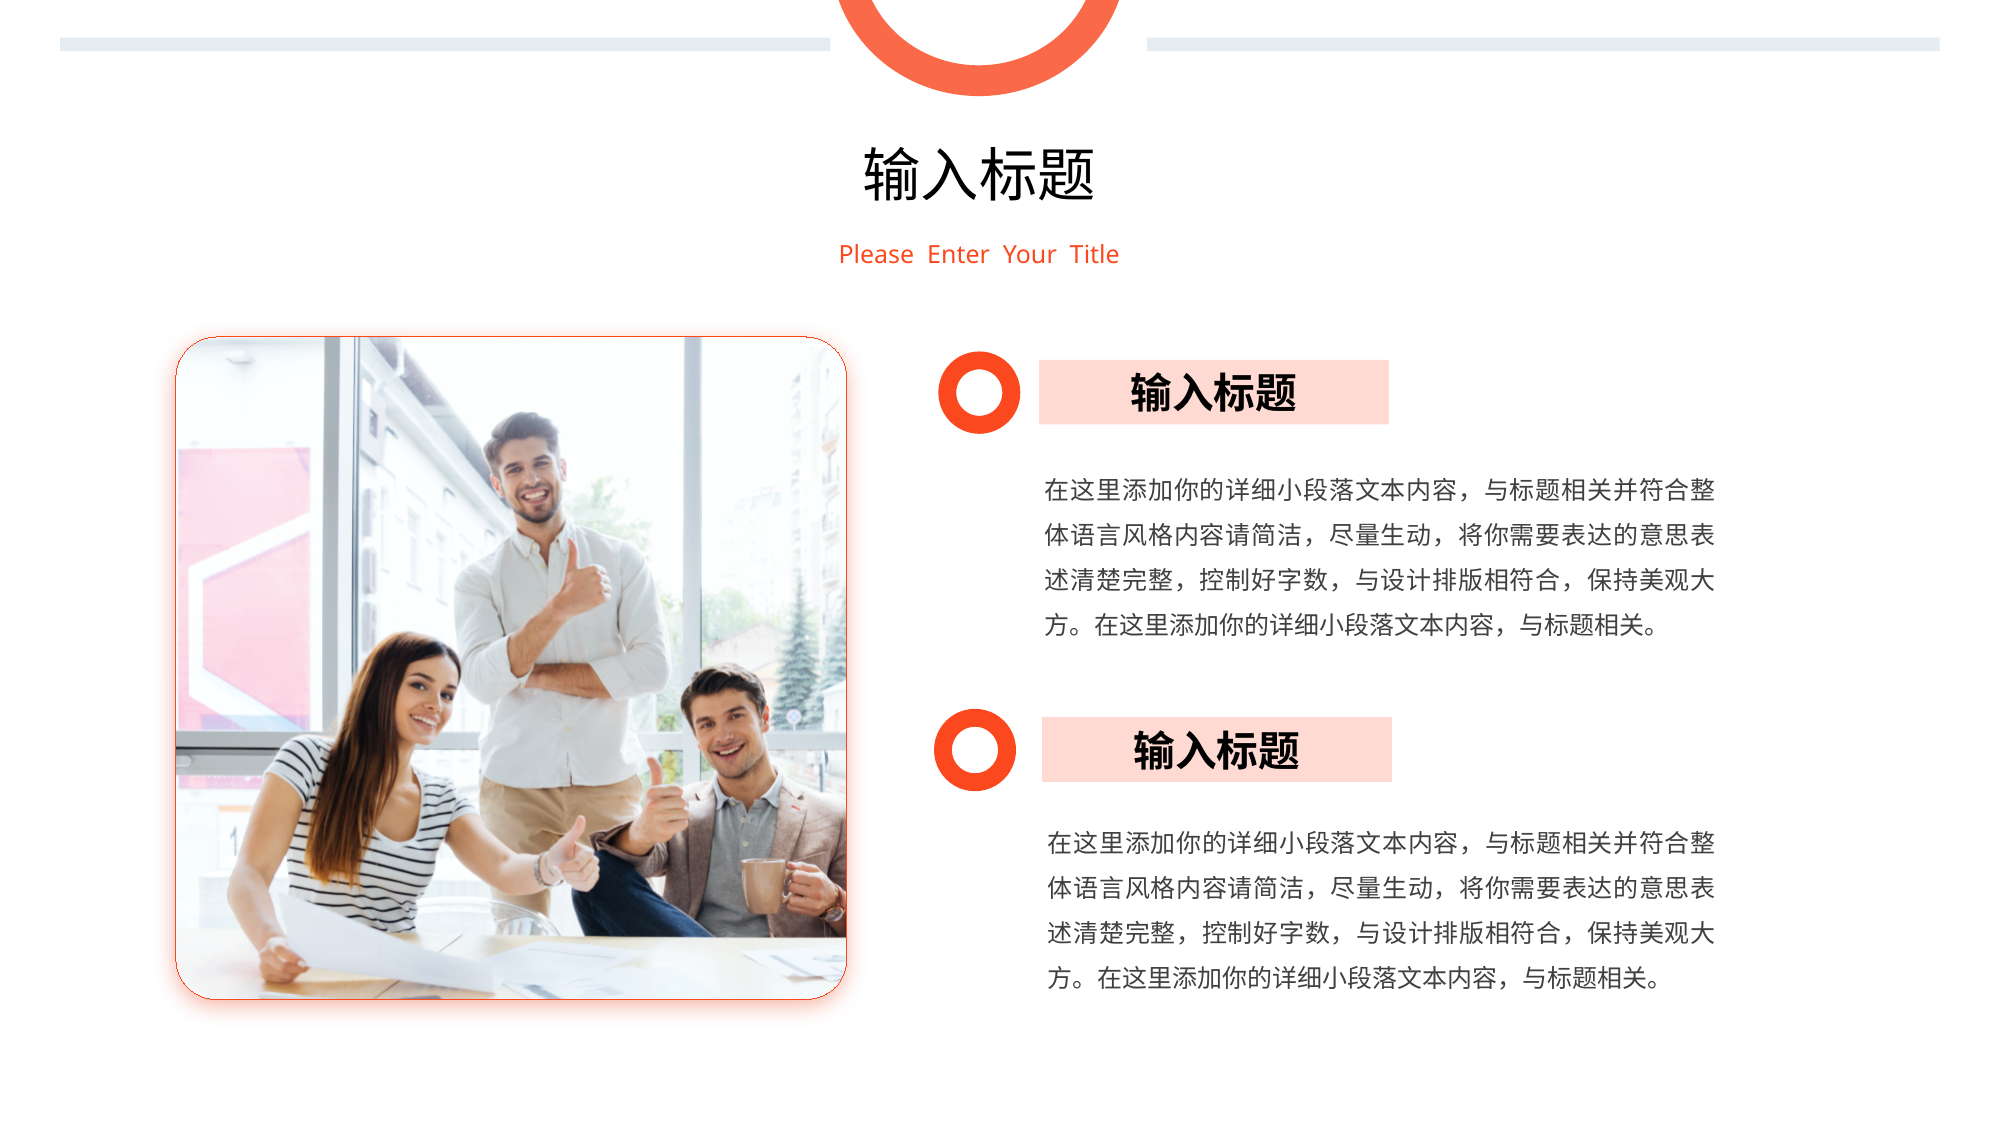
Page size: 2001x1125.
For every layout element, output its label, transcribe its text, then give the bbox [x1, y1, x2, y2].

text_box 输入标题 [1042, 717, 1392, 782]
text_box [932, 707, 1018, 793]
text_box 输入标题 [811, 130, 1148, 215]
text_box 输入标题 [1039, 359, 1389, 425]
text_box Please Enter Your Title [726, 231, 1233, 276]
text_box 在这里添加你的详细小段落文本内容，与标题相关并符合整体语言风格内容请简洁，尽量生动，将你需要表达的意思表述清楚完整，控制好字数，与设计排版相符合，保持美观大方。在这里添加你的详细小段落文本内容，与标题相关。 [1030, 452, 1732, 647]
text_box 在这里添加你的详细小段落文本内容，与标题相关并符合整体语言风格内容请简洁，尽量生动，将你需要表达的意思表述清楚完整，控制好字数，与设计排版相符合，保持美观大方。在这里添加你的详细小段落文本内容，与标题相关。 [1033, 805, 1732, 1000]
picture [175, 336, 847, 1000]
text_box [937, 350, 1022, 435]
